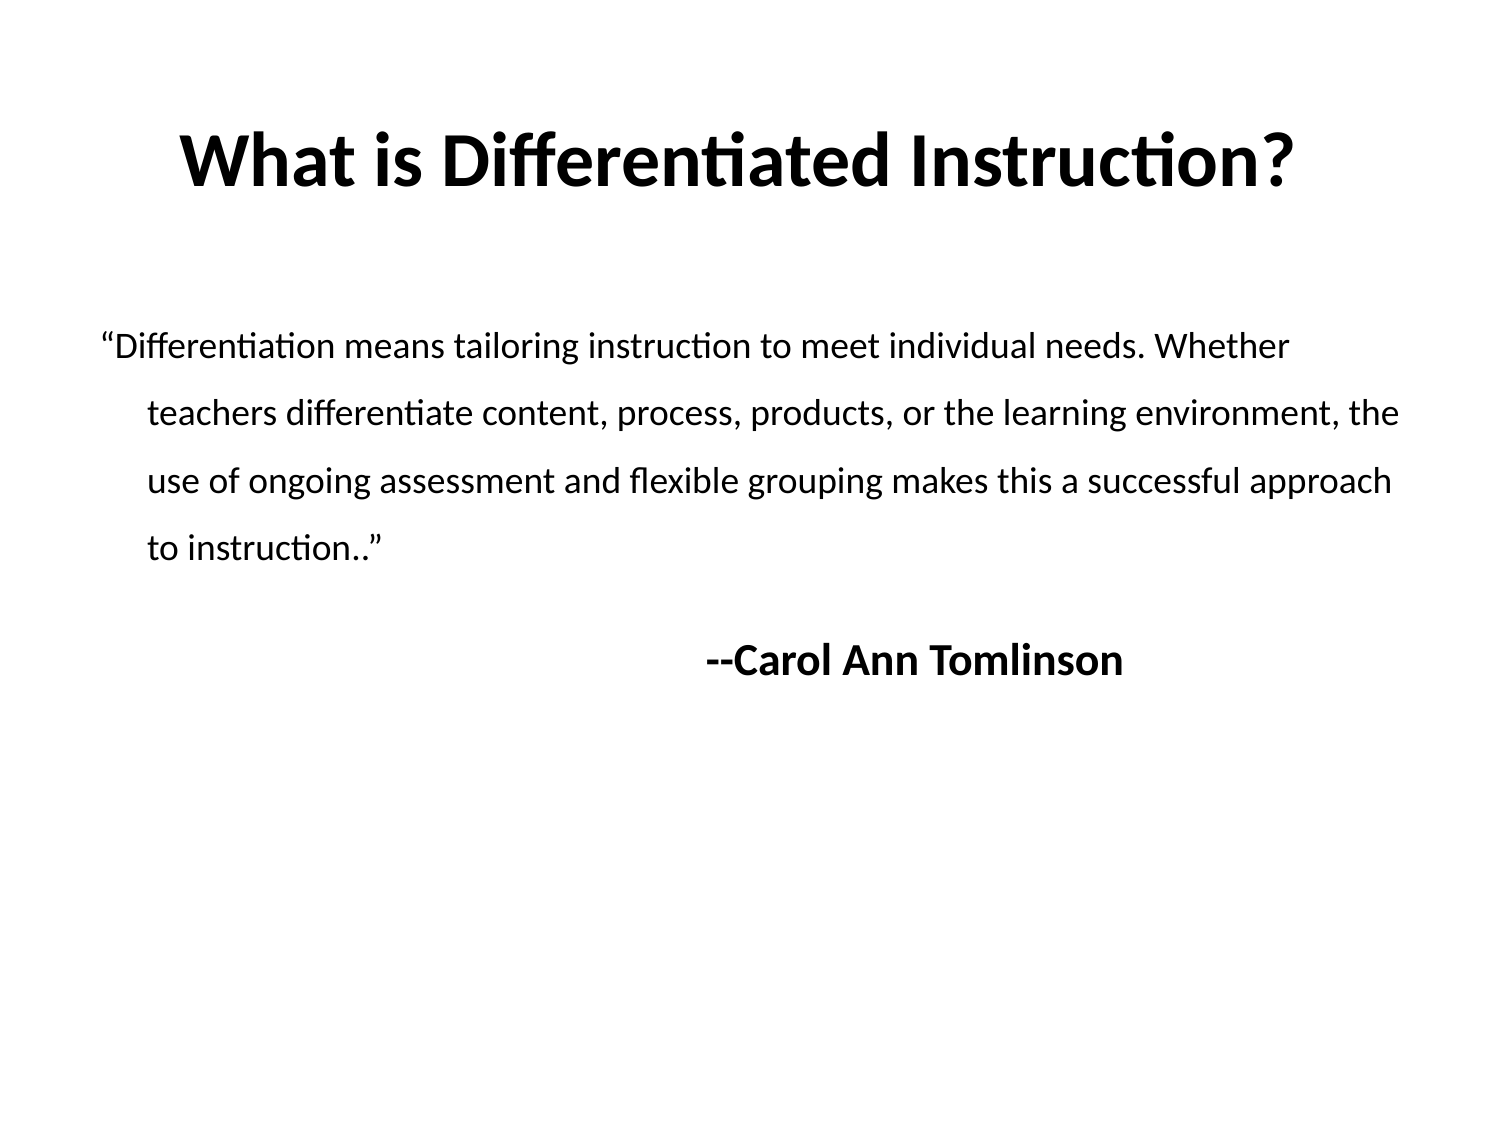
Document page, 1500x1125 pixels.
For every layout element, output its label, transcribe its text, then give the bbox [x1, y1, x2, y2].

text_box What is Differentiated Instruction? [147, 66, 1331, 244]
list “Differentiation means tailoring instruction to meet individual needs. Whether teachers differentiate content, process, products, or the learning environment, the use of ongoing assessment and flexible grouping makes this a successful approach to instruction..” --Carol Ann Tomlinson [75, 290, 1426, 1034]
